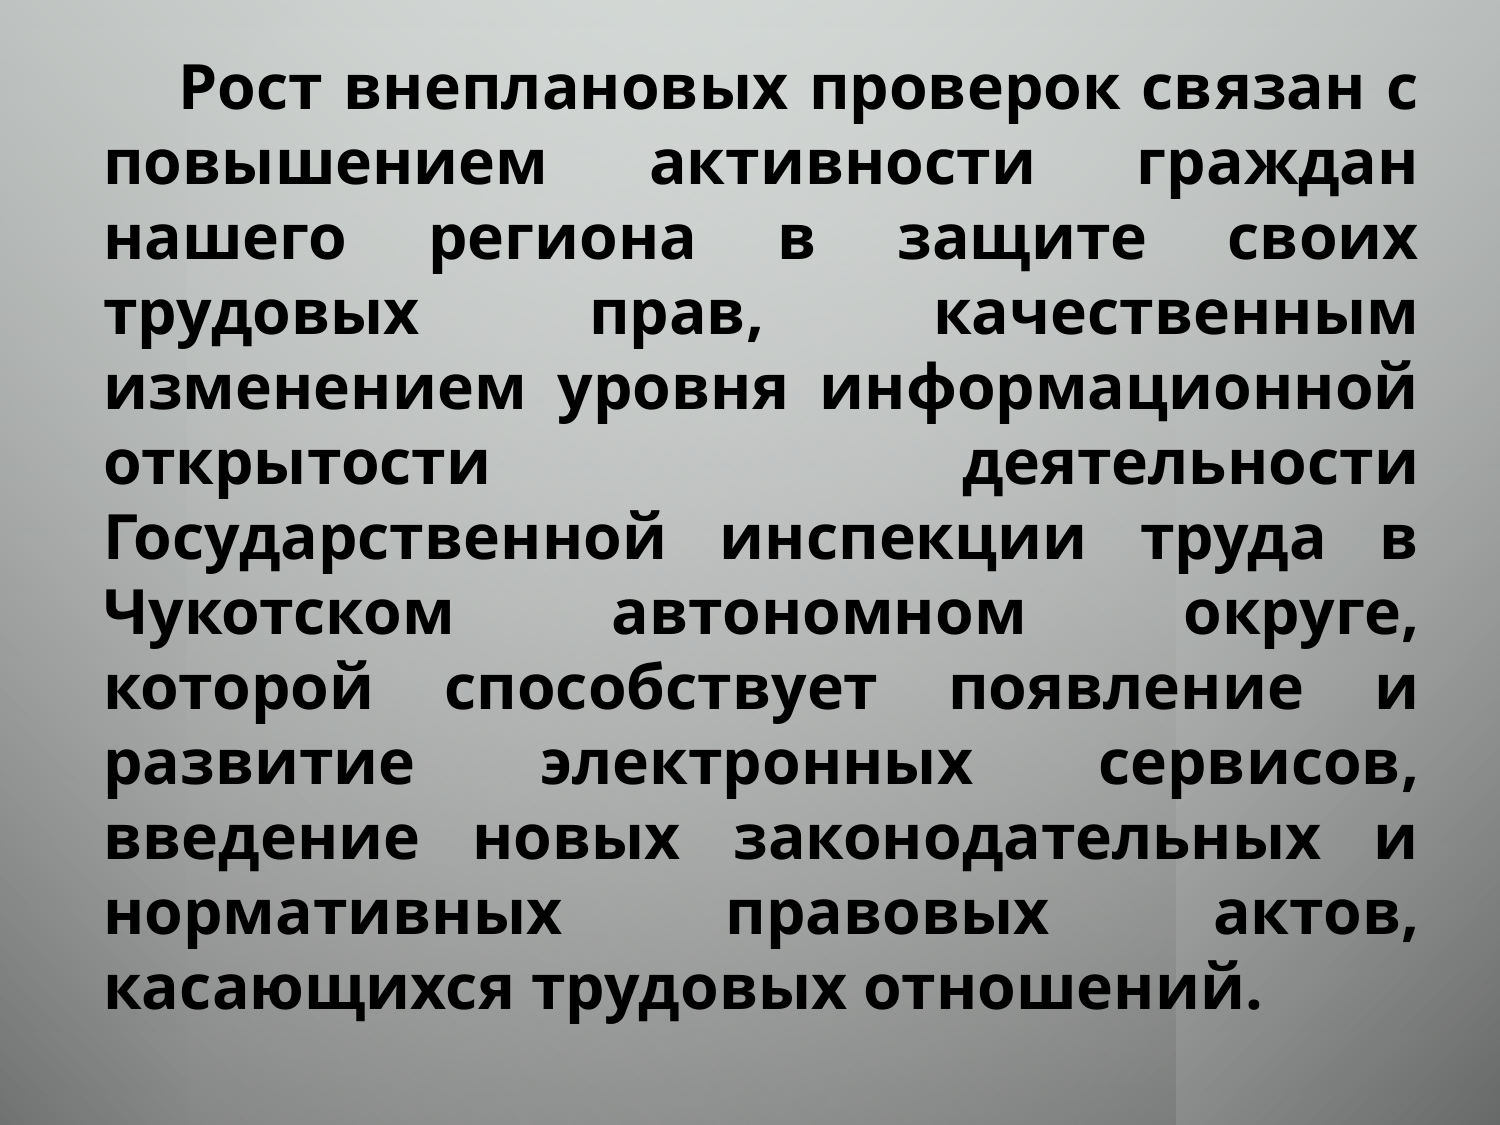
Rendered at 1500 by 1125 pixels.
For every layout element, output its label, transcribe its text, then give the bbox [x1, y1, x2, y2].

text_box Рост внеплановых проверок связан с повышением активности граждан нашего региона в защите своих трудовых прав, качественным изменением уровня информационной открытости деятельности Государственной инспекции труда в Чукотском автономном округе, которой способствует появление и развитие электронных сервисов, введение новых законодательных и нормативных правовых актов, касающихся трудовых отношений. [88, 39, 1436, 1029]
